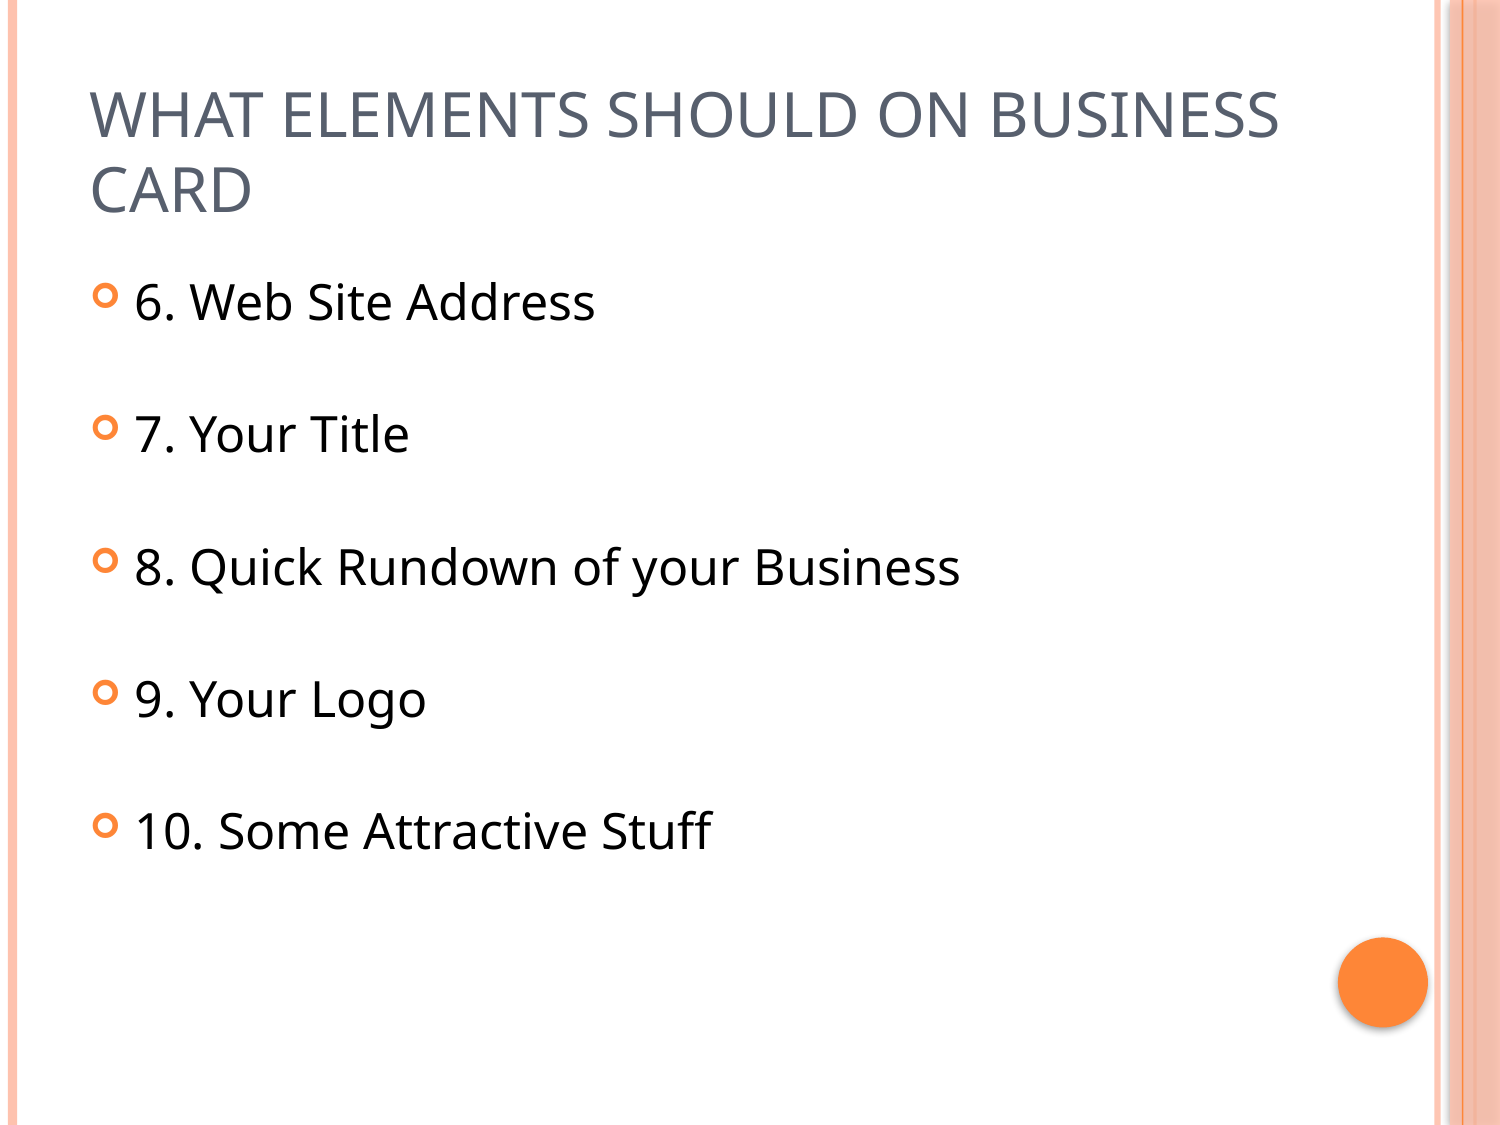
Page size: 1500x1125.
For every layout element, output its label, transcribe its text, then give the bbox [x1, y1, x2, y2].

title What elements should on business card [75, 45, 1300, 233]
list 6. Web Site Address 7. Your Title 8. Quick Rundown of your Business 9. Your Logo 10. Some Attractive Stuff [75, 262, 1300, 1062]
